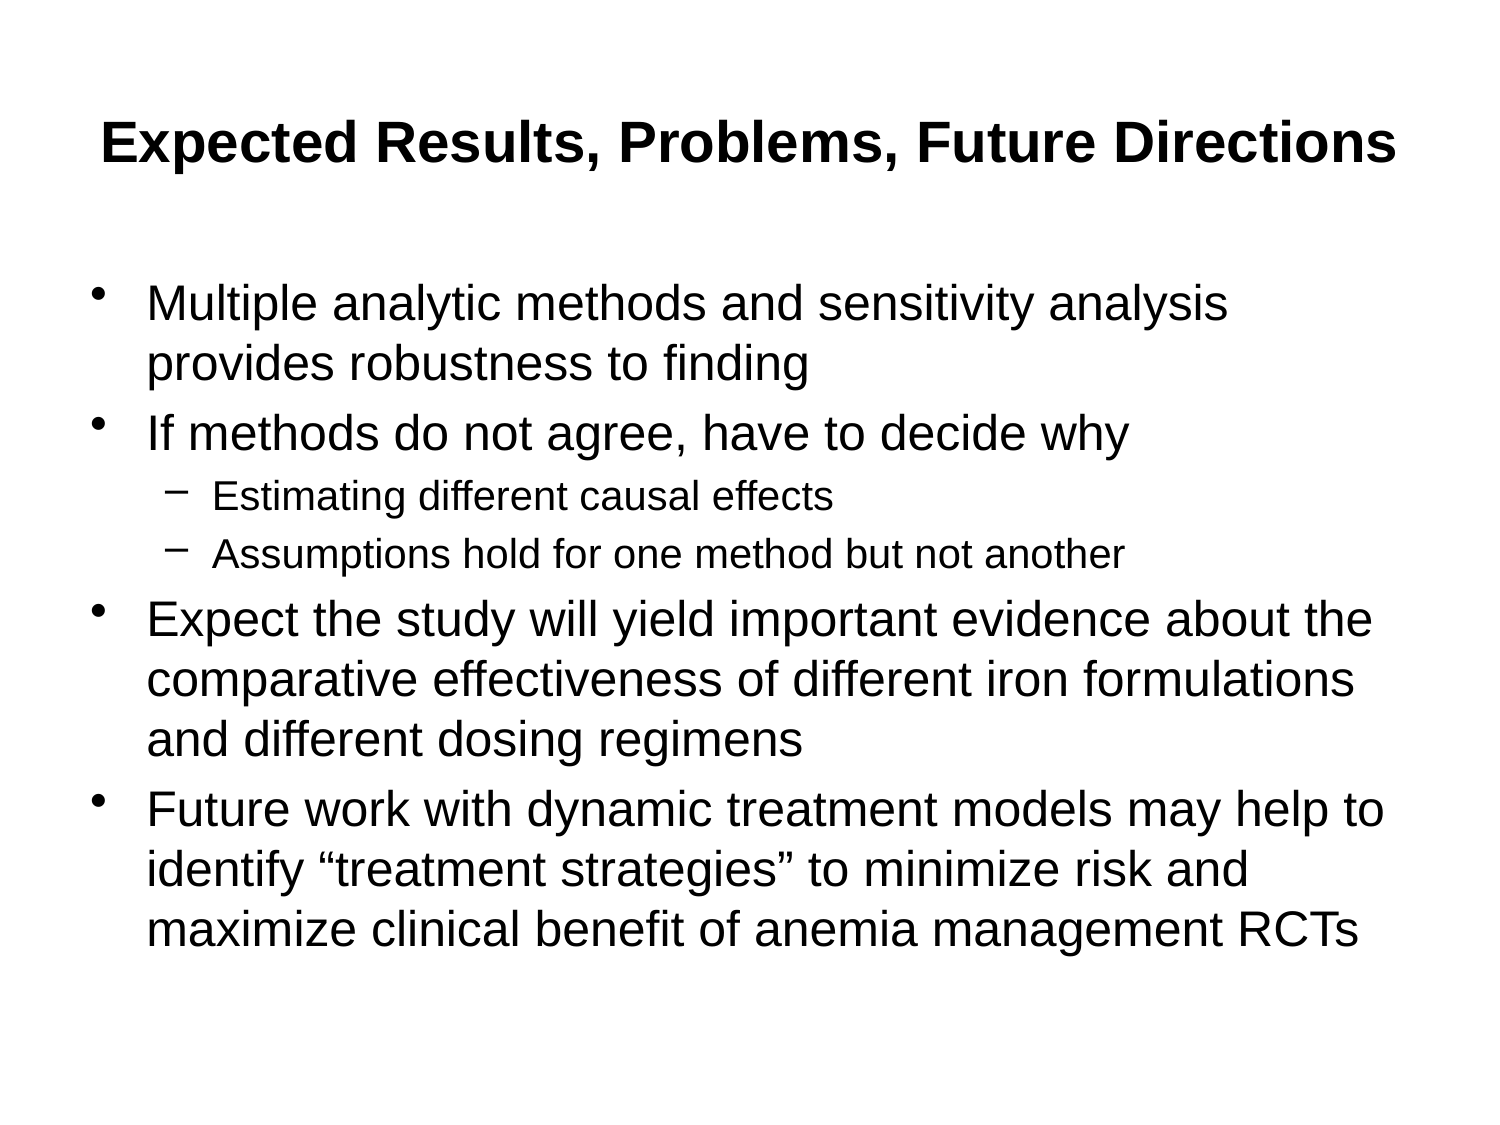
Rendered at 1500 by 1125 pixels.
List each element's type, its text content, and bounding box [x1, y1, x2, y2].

list Multiple analytic methods and sensitivity analysis provides robustness to finding If methods do not agree, have to decide why Estimating different causal effects Assumptions hold for one method but not another Expect the study will yield important evidence about the comparative effectiveness of different iron formulations and different dosing regimens Future work with dynamic treatment models may help to identify “treatment strategies” to minimize risk and maximize clinical benefit of anemia management RCTs [74, 262, 1426, 1006]
title Expected Results, Problems, Future Directions [74, 44, 1426, 233]
